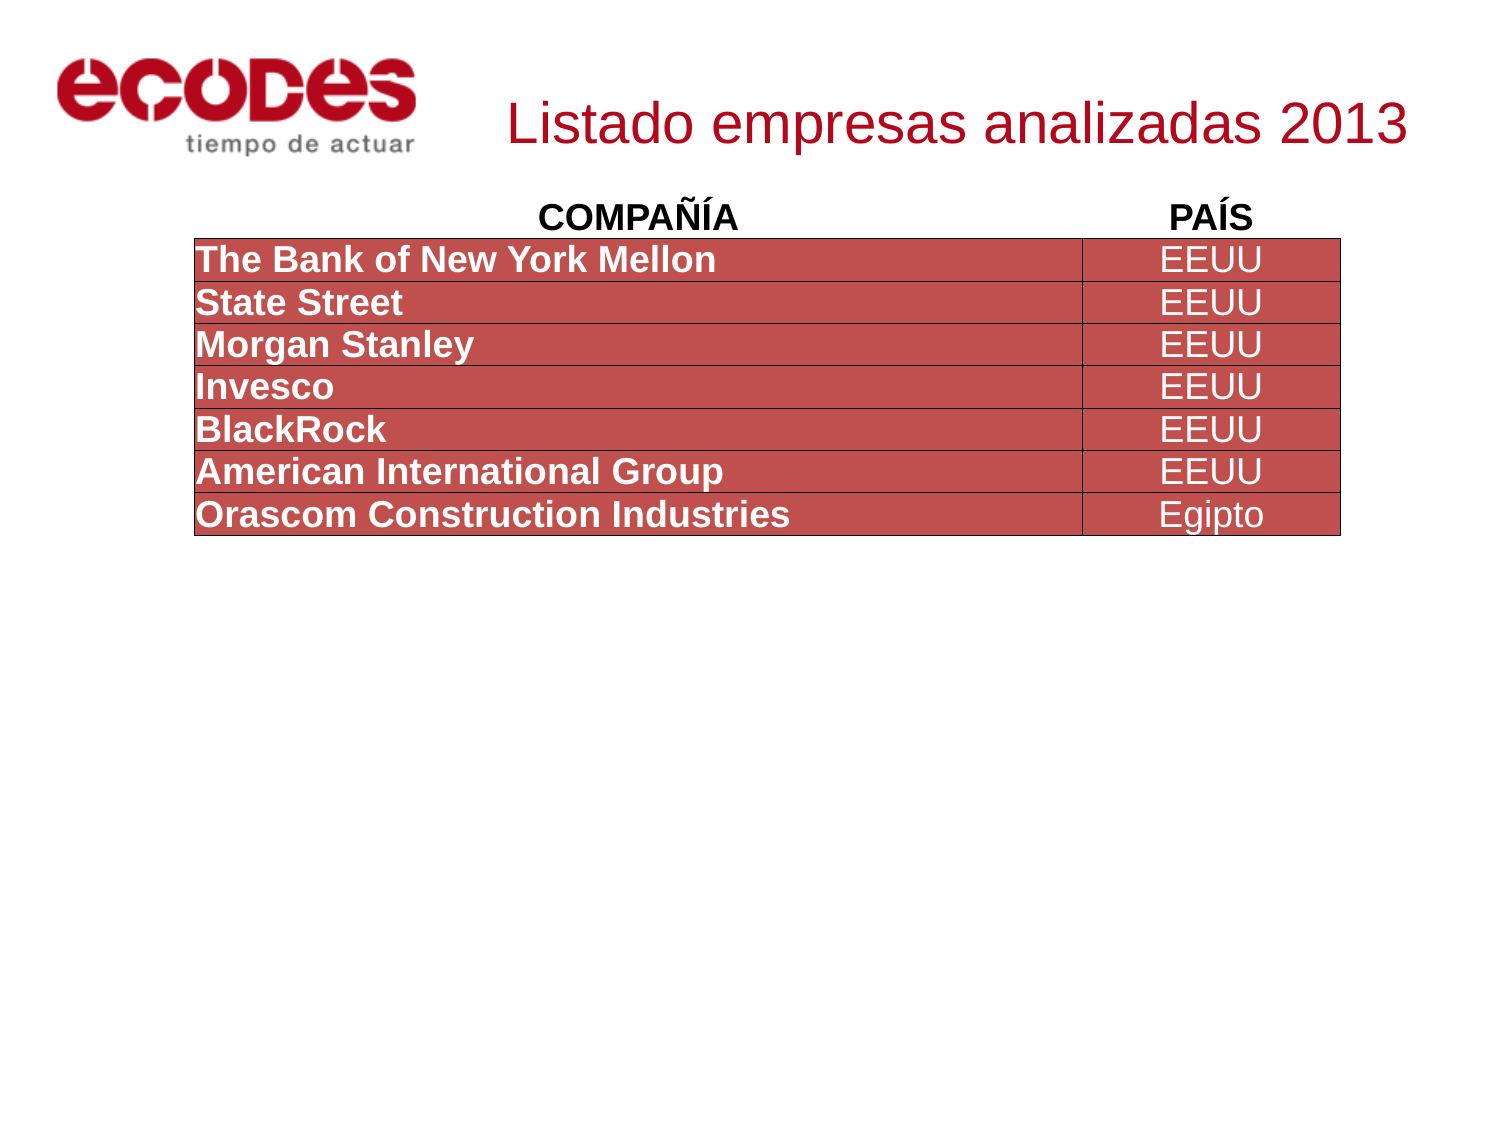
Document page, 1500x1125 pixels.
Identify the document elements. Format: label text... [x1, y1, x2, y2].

table_cell Invesco [195, 366, 1082, 408]
table_cell Morgan Stanley [195, 324, 1082, 365]
text_box Listado empresas analizadas 2013 [490, 77, 1425, 163]
table_cell Orascom Construction Industries [195, 493, 1082, 535]
table_cell EEUU [1083, 282, 1340, 323]
table_cell EEUU [1083, 324, 1340, 365]
table_cell EEUU [1083, 366, 1340, 408]
table_cell EEUU [1083, 451, 1340, 492]
picture [53, 54, 427, 163]
table_cell Egipto [1083, 493, 1340, 535]
table_cell EEUU [1083, 409, 1340, 450]
table_cell State Street [195, 282, 1082, 323]
table_header PAÍS [1082, 196, 1341, 238]
table_cell BlackRock [195, 409, 1082, 450]
table_header COMPAÑÍA [195, 196, 1082, 238]
table_cell The Bank of New York Mellon [195, 239, 1082, 281]
table_cell American International Group [195, 451, 1082, 492]
table_cell EEUU [1083, 239, 1340, 281]
